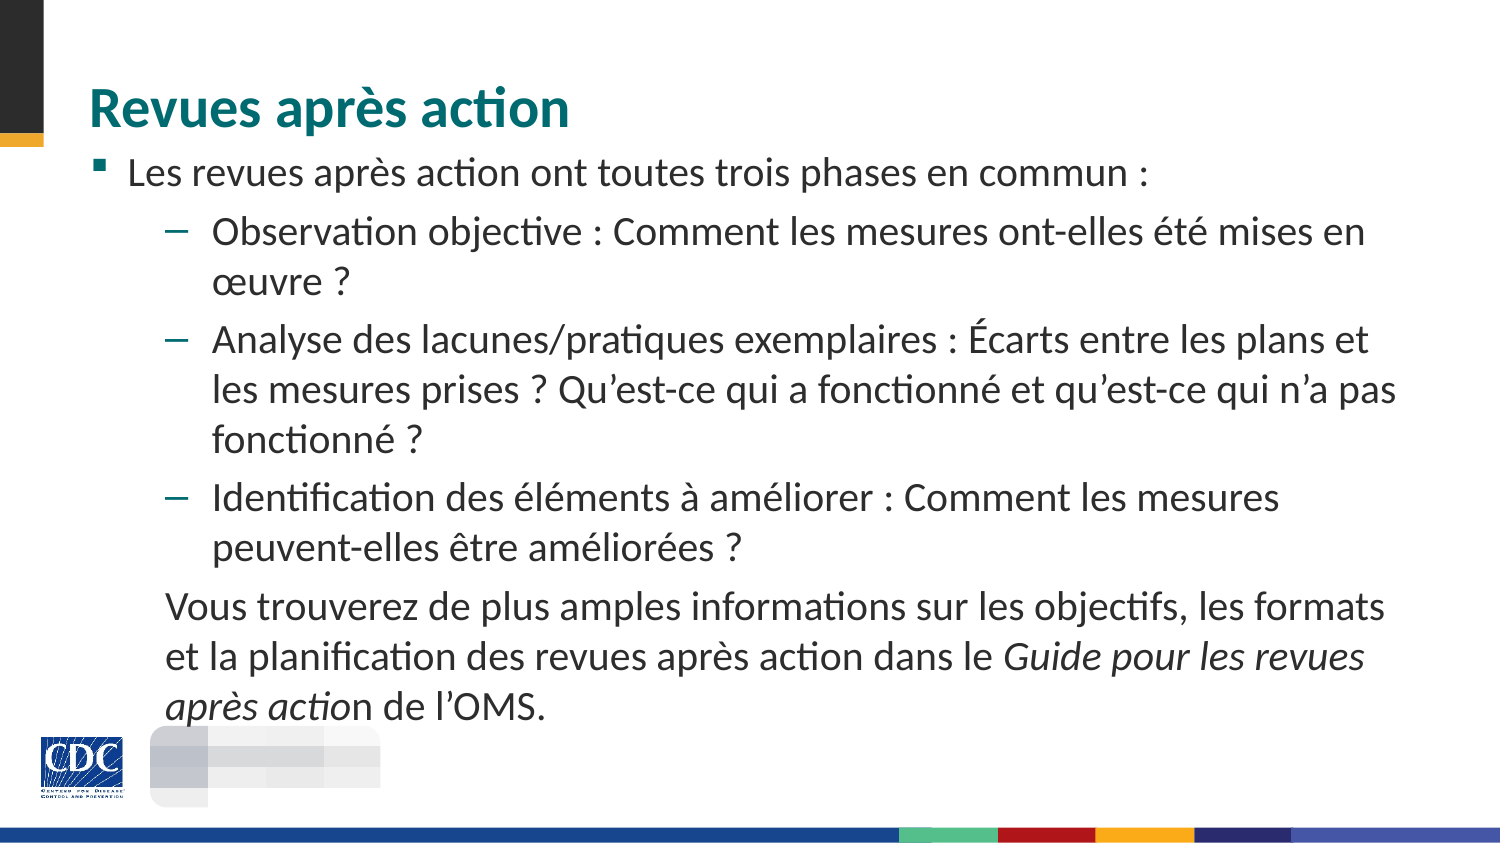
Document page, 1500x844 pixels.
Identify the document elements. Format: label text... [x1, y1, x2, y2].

title Revues après action [75, 33, 1425, 147]
list Les revues après action ont toutes trois phases en commun : Observation objective : Comment les mesures ont-elles été mises en œuvre ? Analyse des lacunes/pratiques exemplaires : Écarts entre les plans et les mesures prises ? Qu’est-ce qui a fonctionné et qu’est-ce qui n’a pas fonctionné ? Identification des éléments à améliorer : Comment les mesures peuvent-elles être améliorées ? Vous trouverez de plus amples informations sur les objectifs, les formats et la planification des revues après action dans le Guide pour les revues après action de l’OMS. [75, 137, 1414, 738]
picture [41, 737, 125, 798]
